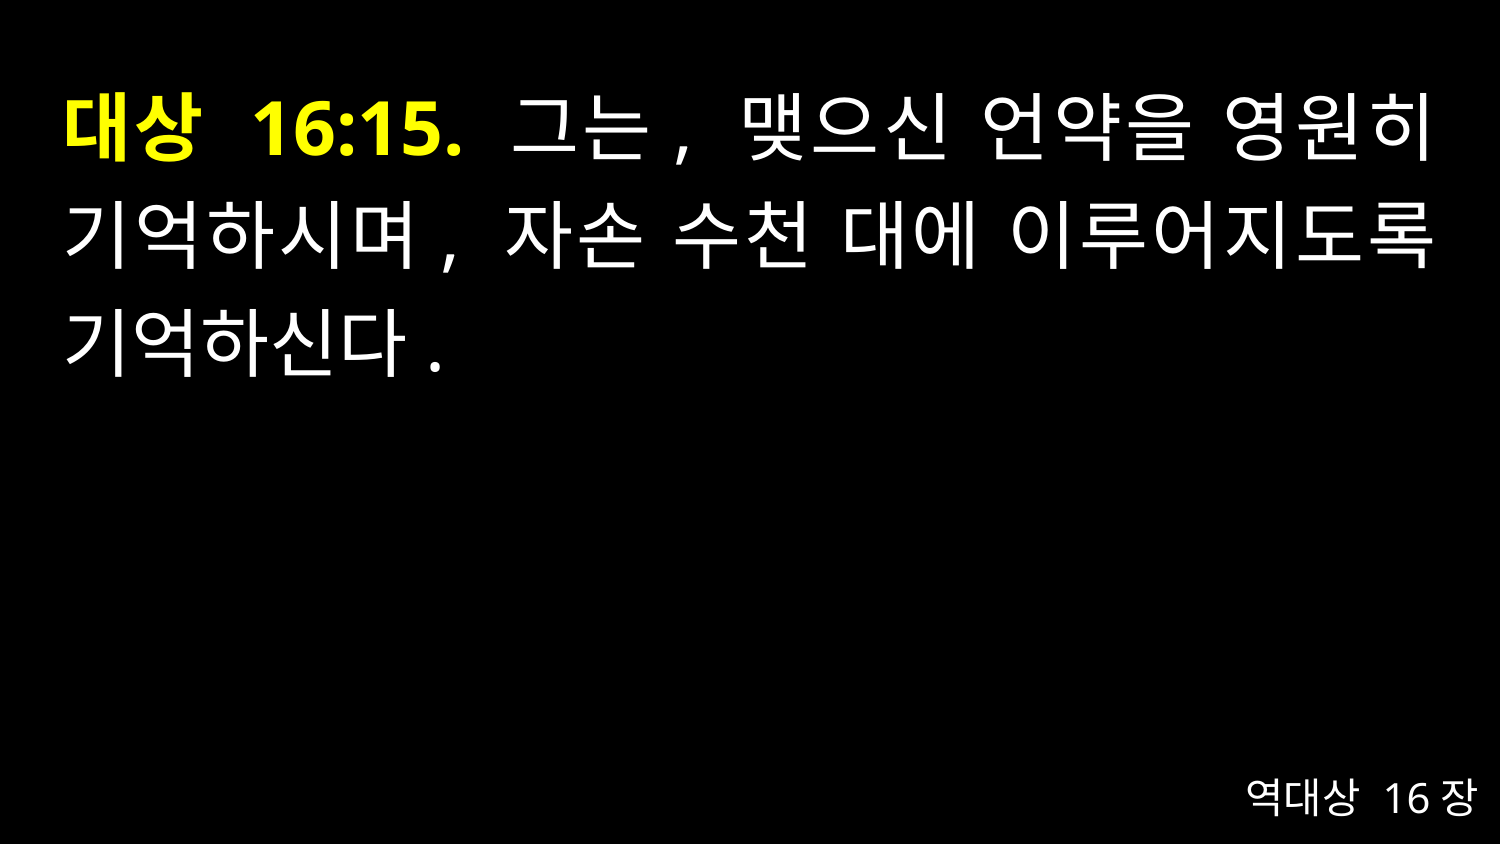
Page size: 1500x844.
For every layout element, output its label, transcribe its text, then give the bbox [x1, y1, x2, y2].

title 대상 16:15. 그는, 맺으신 언약을 영원히 기억하시며, 자손 수천 대에 이루어지도록 기억하신다. [0, 0, 1500, 844]
subtitle 역대상 16장 [916, 770, 1500, 844]
